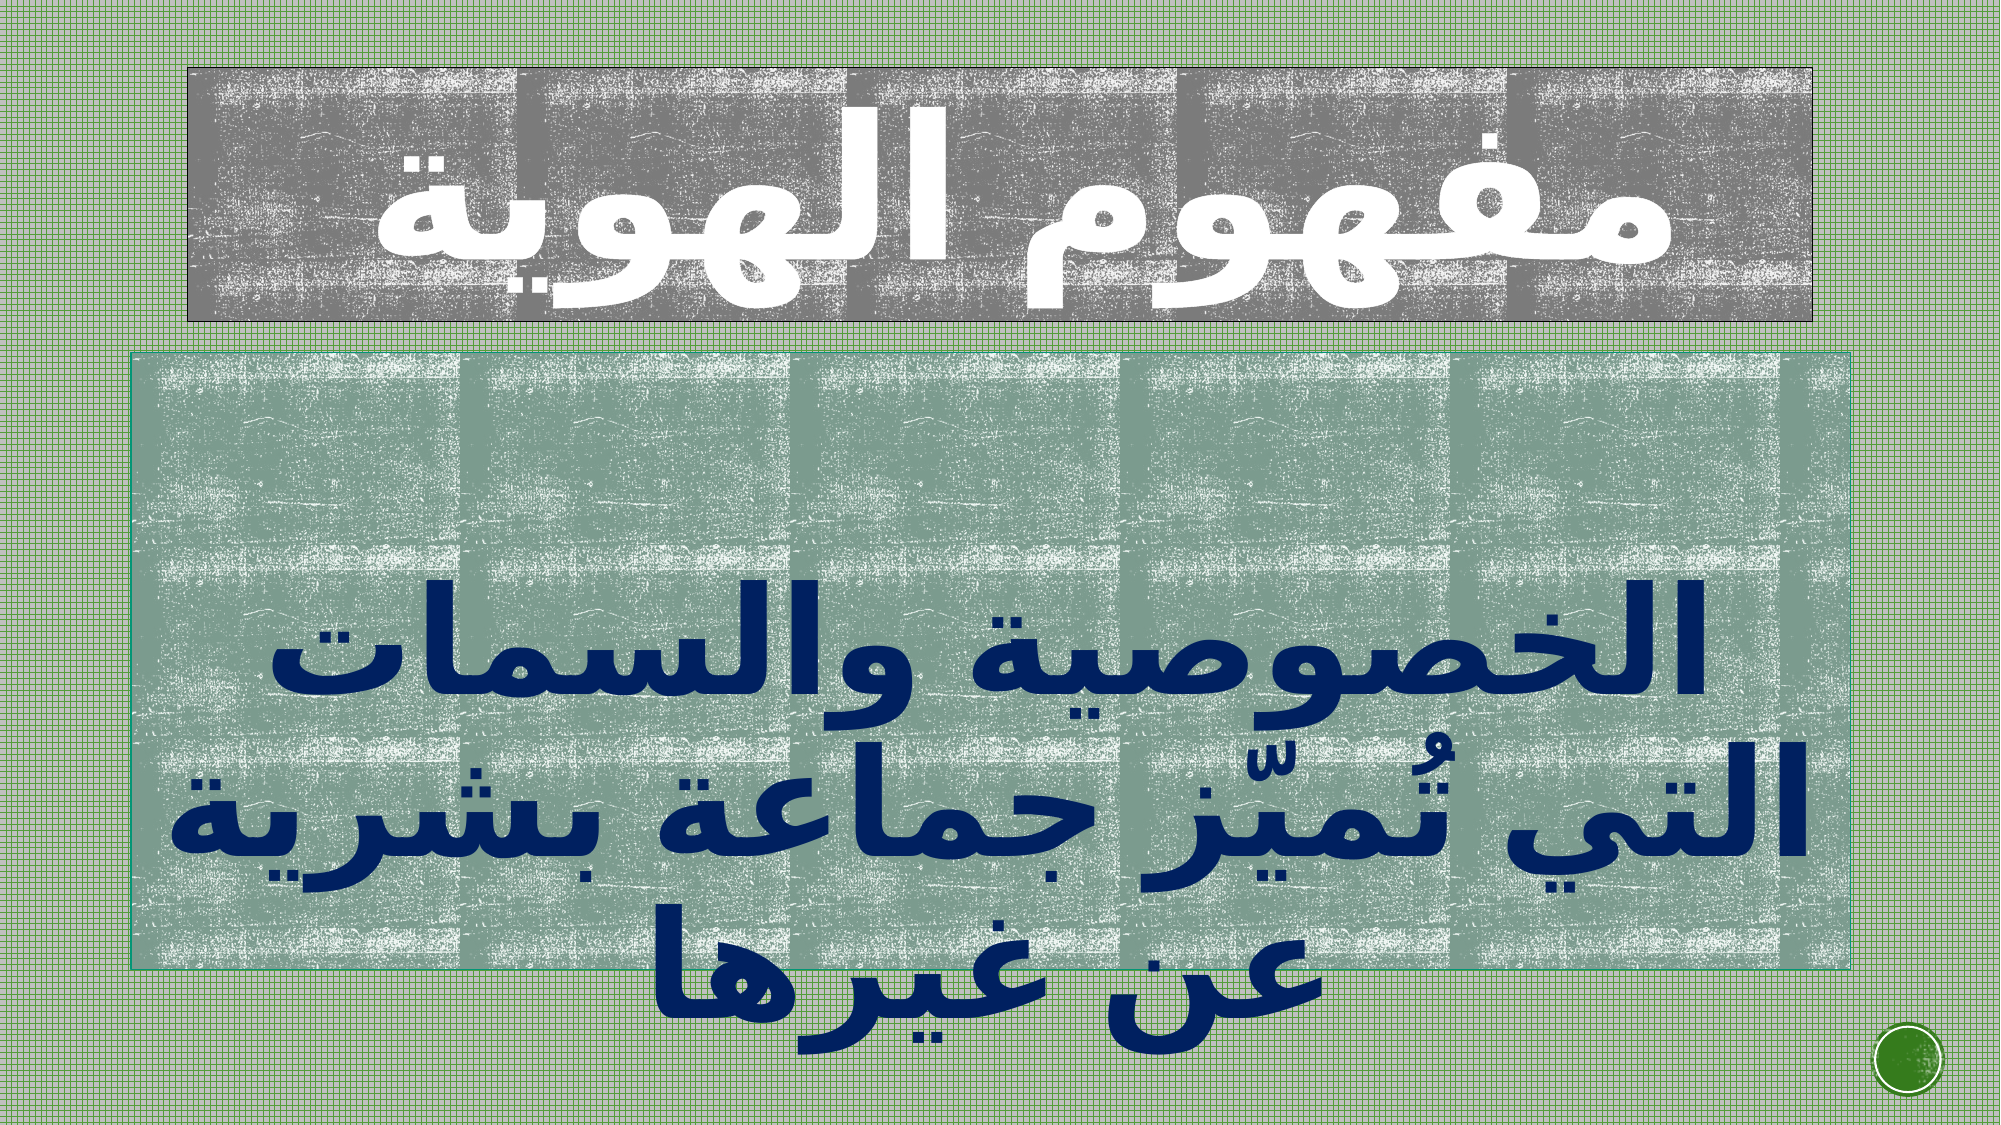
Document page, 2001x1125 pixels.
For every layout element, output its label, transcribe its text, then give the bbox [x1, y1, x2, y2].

title مفهوم الهوية [187, 67, 1813, 322]
list الخصوصية والسمات التي تُميّز جماعة بشرية عن غيرها [130, 352, 1851, 970]
